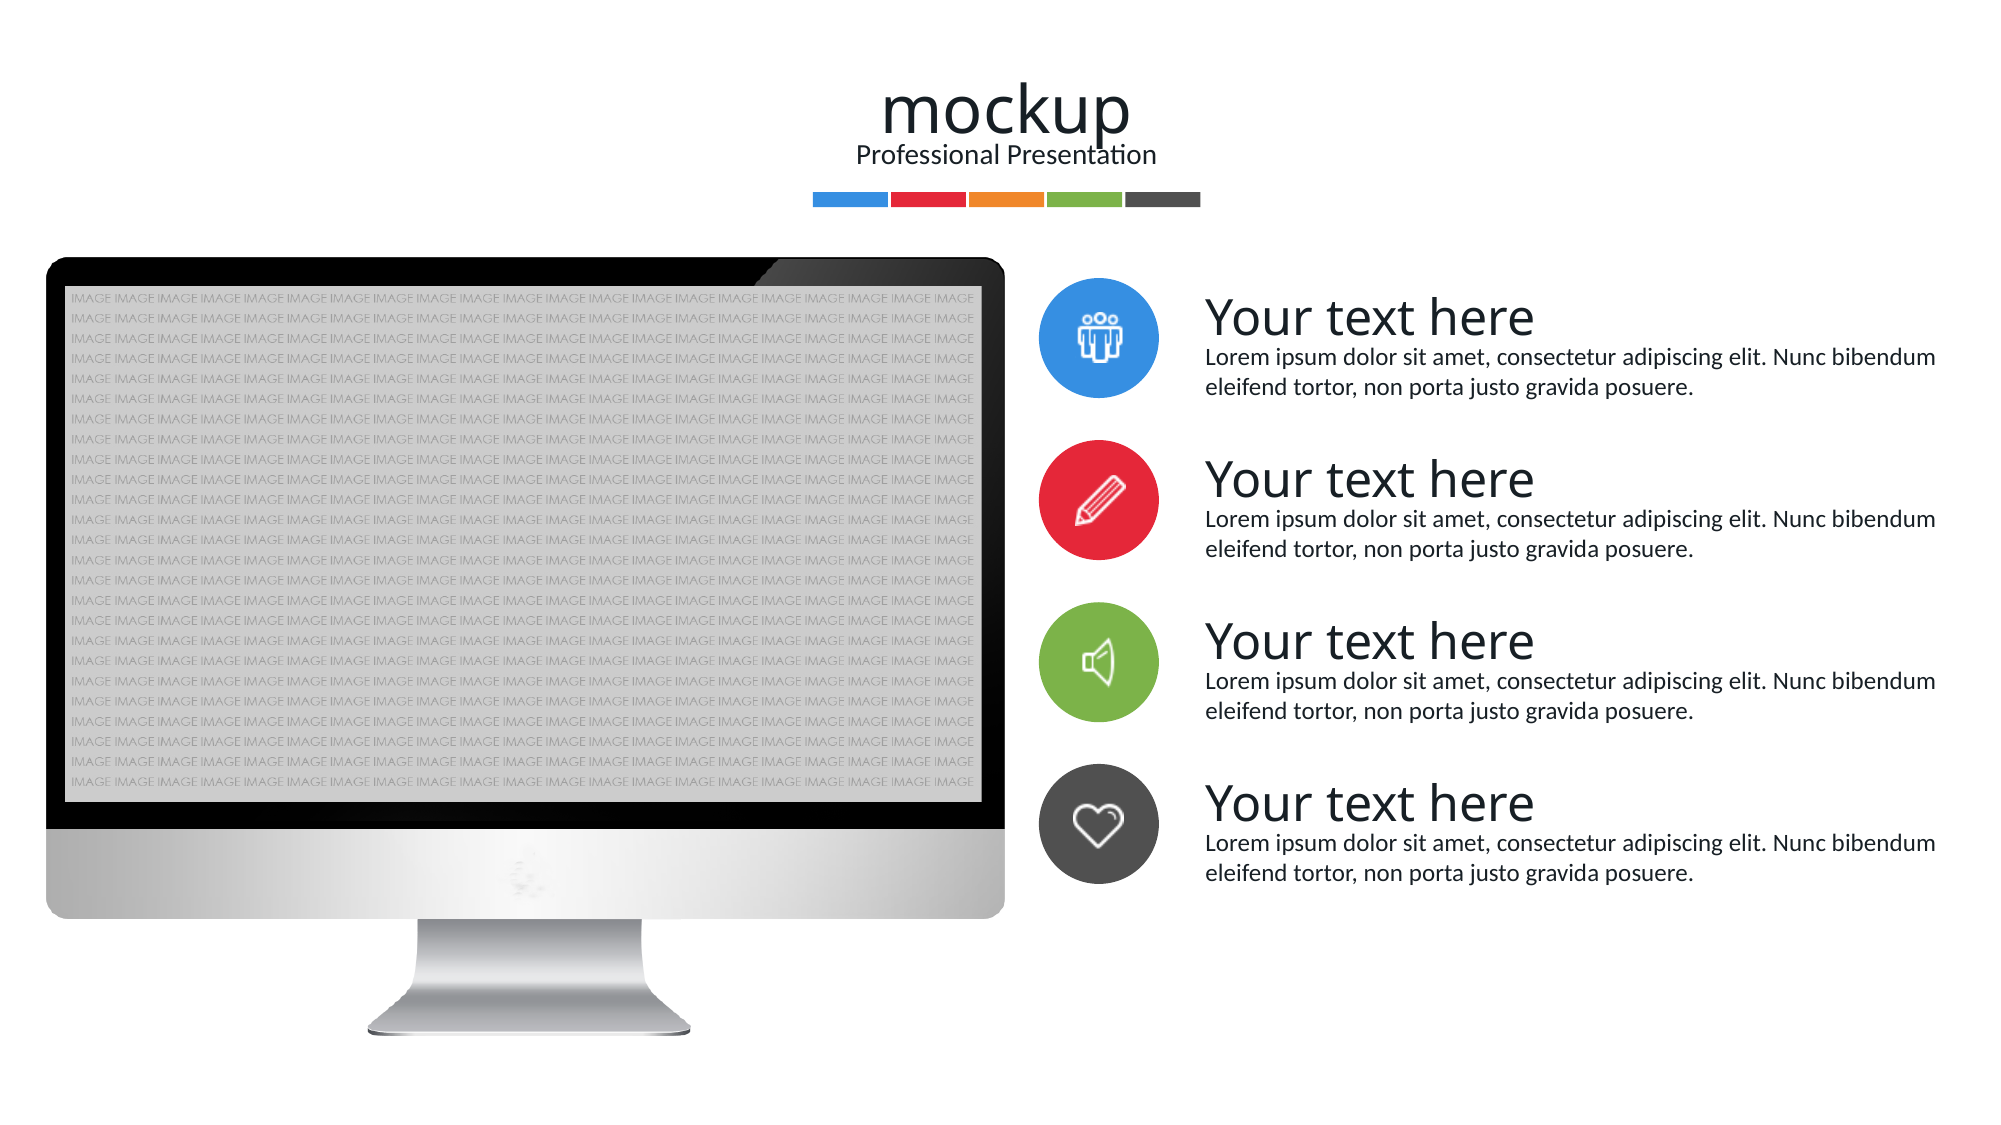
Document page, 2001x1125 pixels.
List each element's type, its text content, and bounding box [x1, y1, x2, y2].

picture [1073, 637, 1124, 688]
text_box Lorem ipsum dolor sit amet, consectetur adipiscing elit. Nunc bibendum eleifend tortor, non porta justo gravida posuere. [1190, 515, 1999, 570]
picture [1075, 475, 1126, 526]
text_box Your text here [1190, 440, 1999, 515]
text_box [1037, 439, 1160, 562]
text_box [1037, 601, 1160, 724]
picture [46, 257, 1005, 1036]
text_box Your text here [1190, 278, 1999, 353]
text_box Your text here [1190, 763, 1999, 839]
text_box [1037, 762, 1160, 885]
text_box Your text here [1190, 602, 1999, 677]
text_box Lorem ipsum dolor sit amet, consectetur adipiscing elit. Nunc bibendum eleifend tortor, non porta justo gravida posuere. [1190, 839, 1999, 894]
text_box Lorem ipsum dolor sit amet, consectetur adipiscing elit. Nunc bibendum eleifend tortor, non porta justo gravida posuere. [1190, 353, 1999, 408]
picture [1075, 312, 1126, 364]
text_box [6, 59, 2000, 208]
text_box Lorem ipsum dolor sit amet, consectetur adipiscing elit. Nunc bibendum eleifend tortor, non porta justo gravida posuere. [1190, 677, 1999, 732]
text_box [1037, 276, 1160, 400]
picture [1073, 801, 1124, 852]
